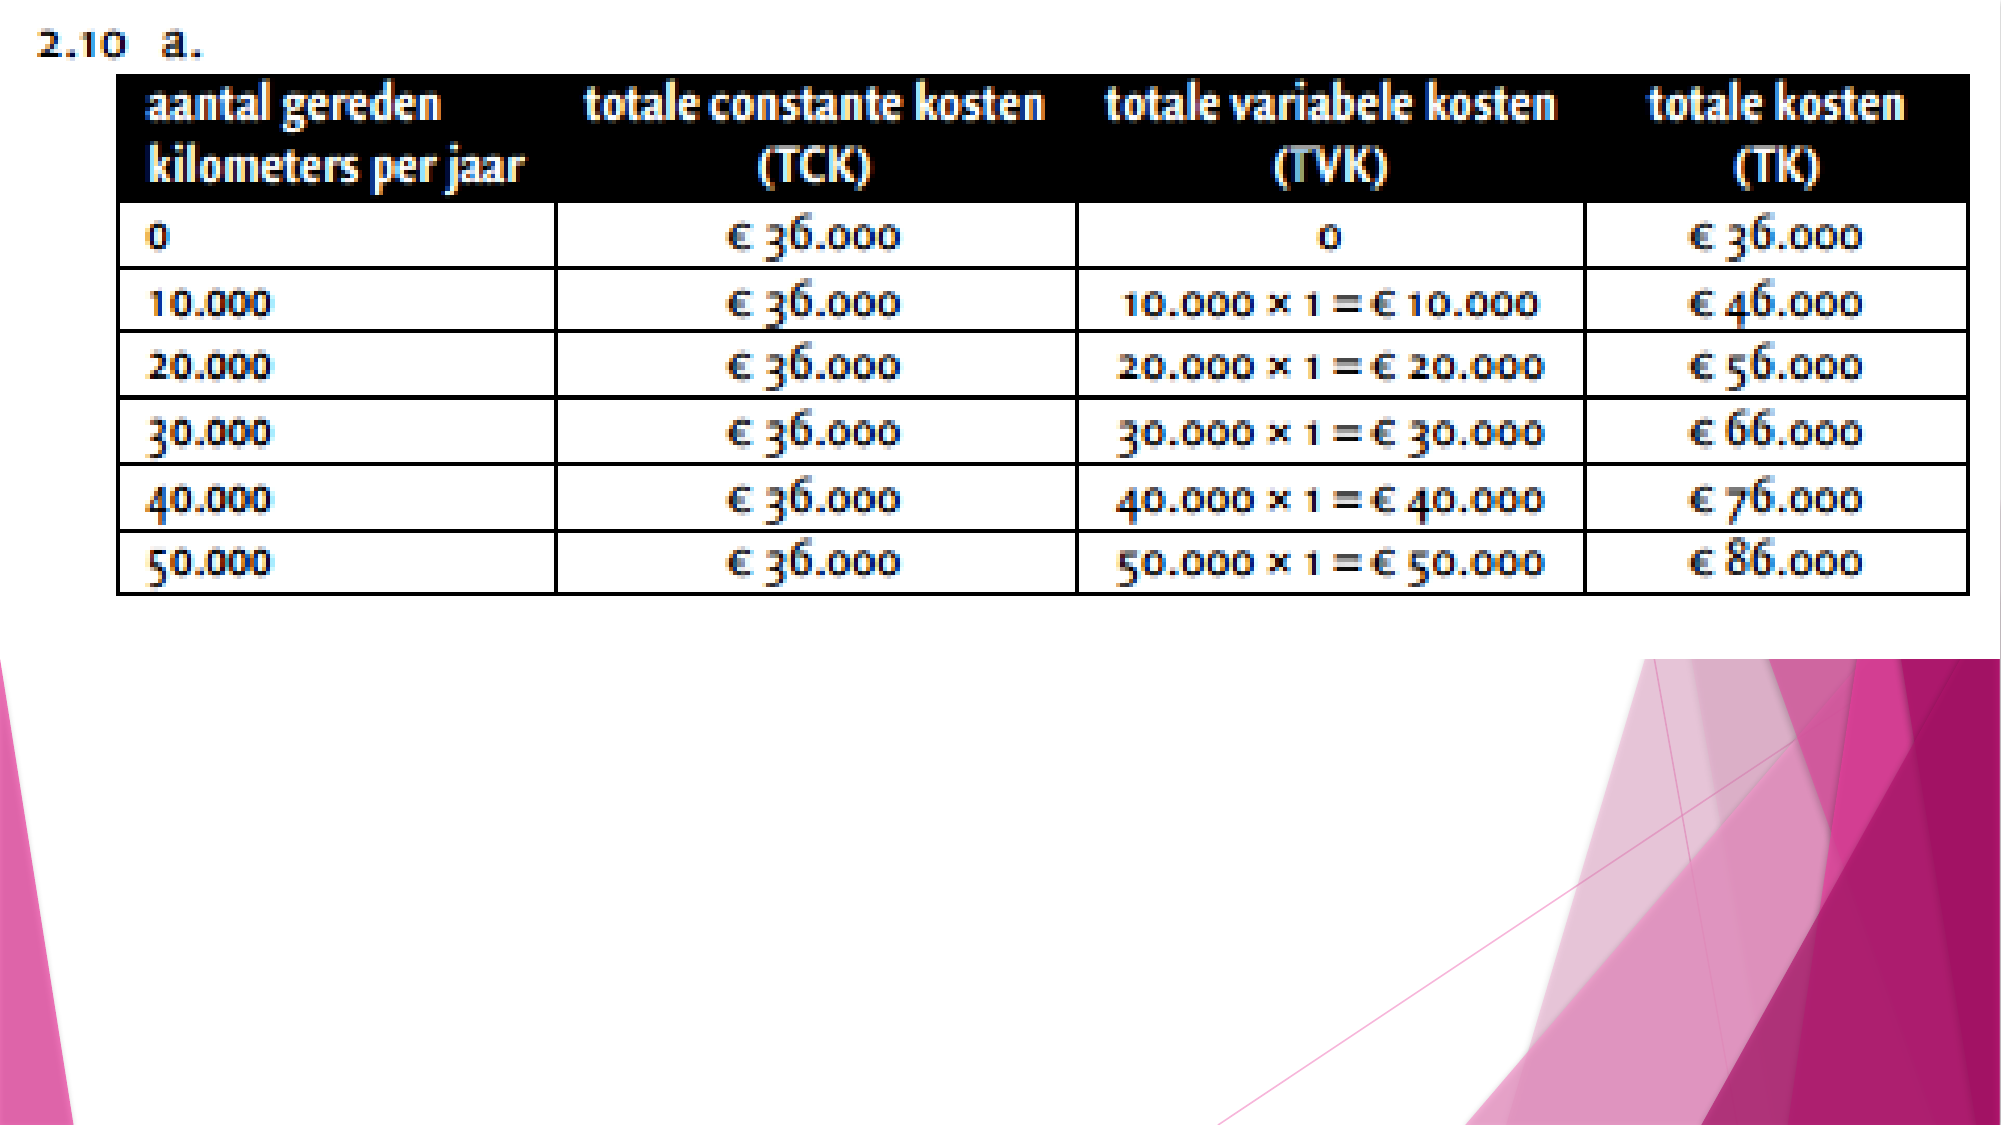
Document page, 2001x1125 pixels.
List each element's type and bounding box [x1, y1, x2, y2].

picture [0, 0, 2000, 659]
